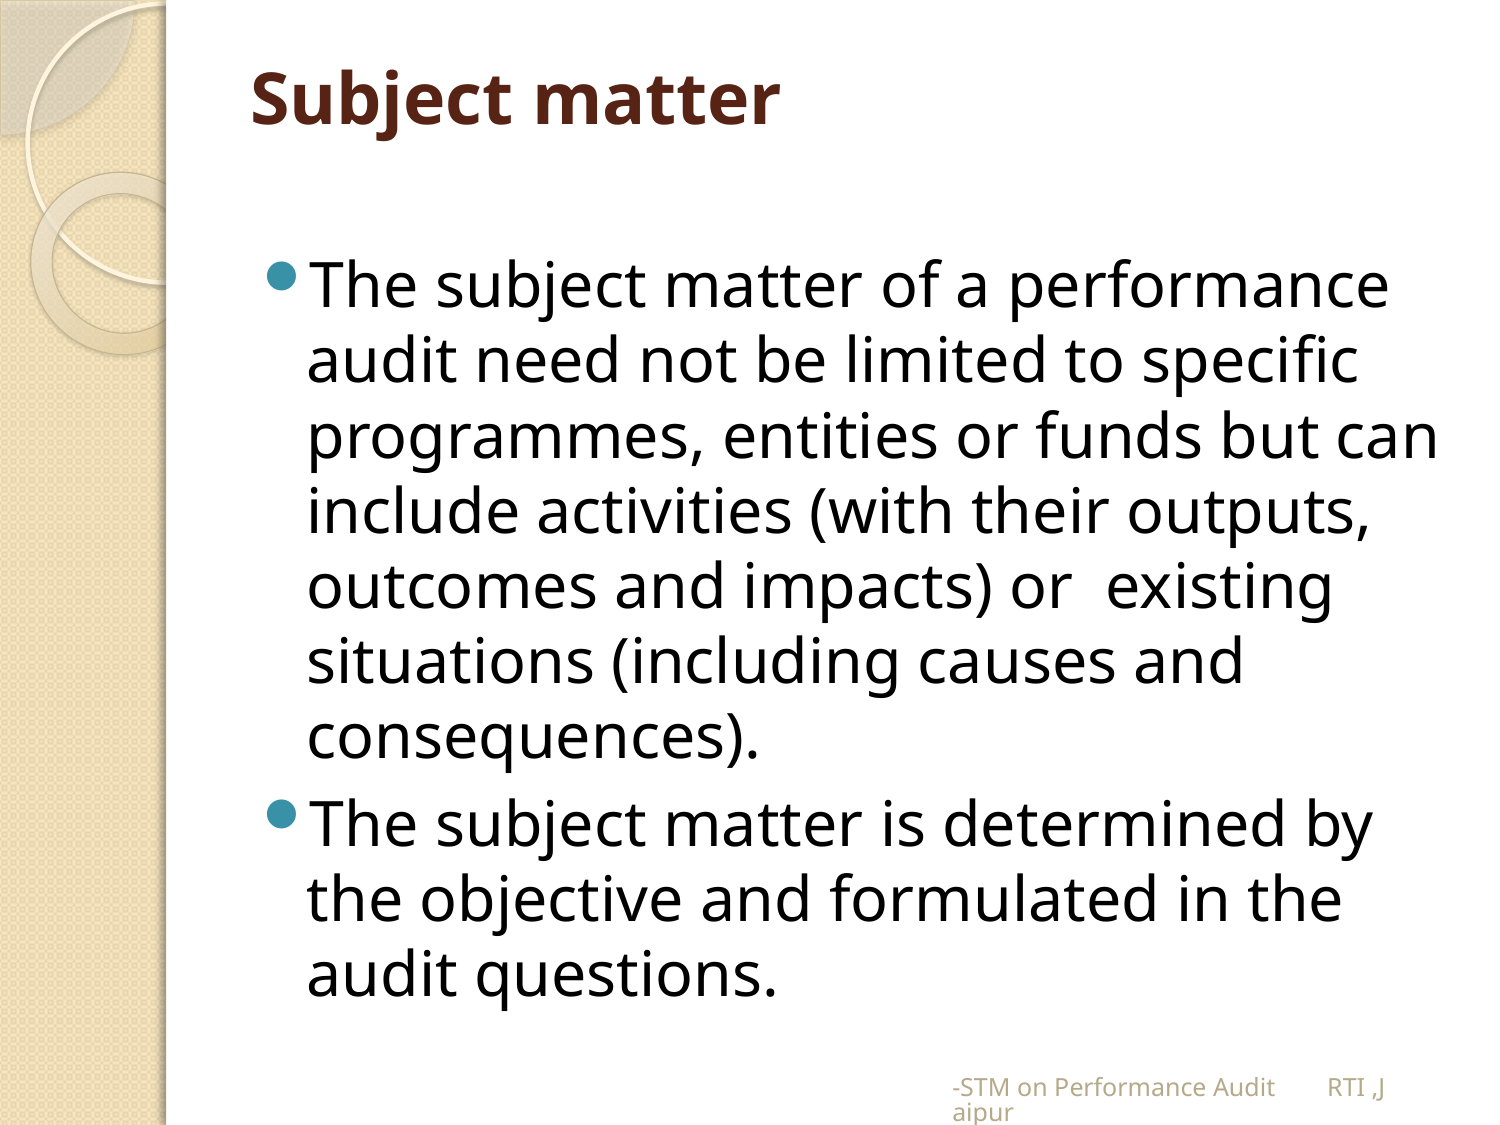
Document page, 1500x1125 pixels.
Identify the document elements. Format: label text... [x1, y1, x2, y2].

title Subject matter [235, 45, 1466, 233]
list The subject matter of a performance audit need not be limited to specific programmes, entities or funds but can include activities (with their outputs, outcomes and impacts) or existing situations (including causes and consequences). The subject matter is determined by the objective and formulated in the audit questions. [235, 237, 1466, 1025]
footer -STM on Performance Audit RTI ,Jaipur [937, 1034, 1413, 1113]
